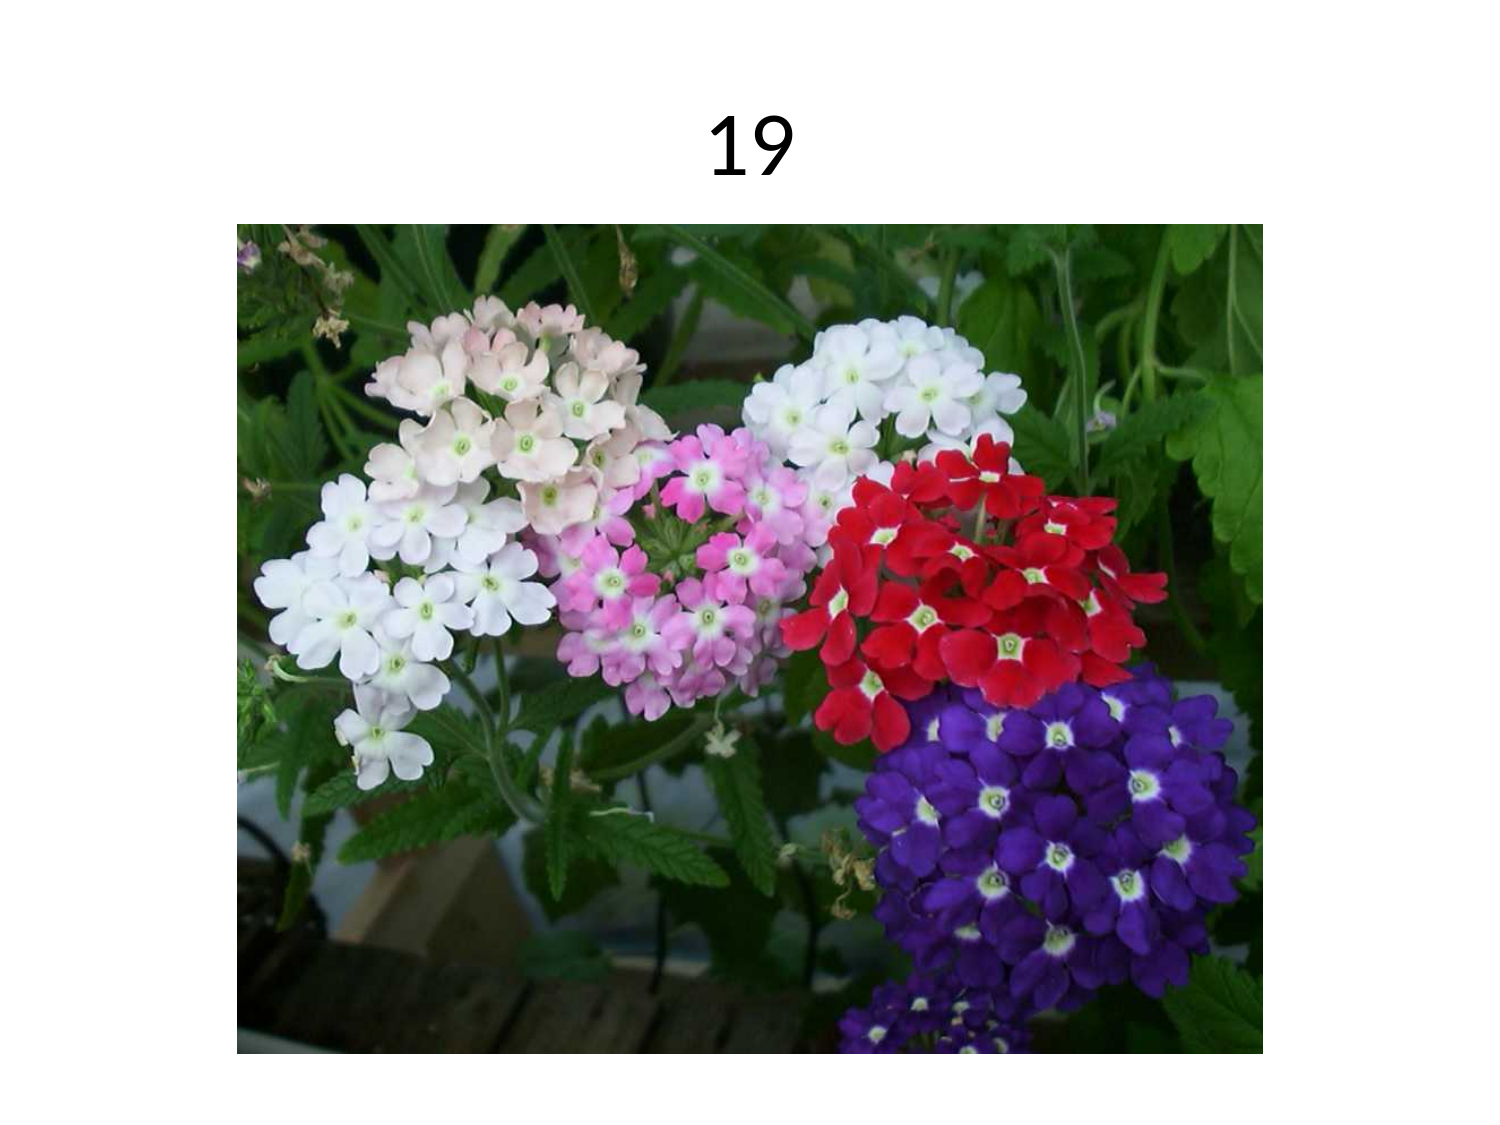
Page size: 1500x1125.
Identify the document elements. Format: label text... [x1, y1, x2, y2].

picture [237, 224, 1263, 1054]
title 19 [75, 45, 1425, 233]
